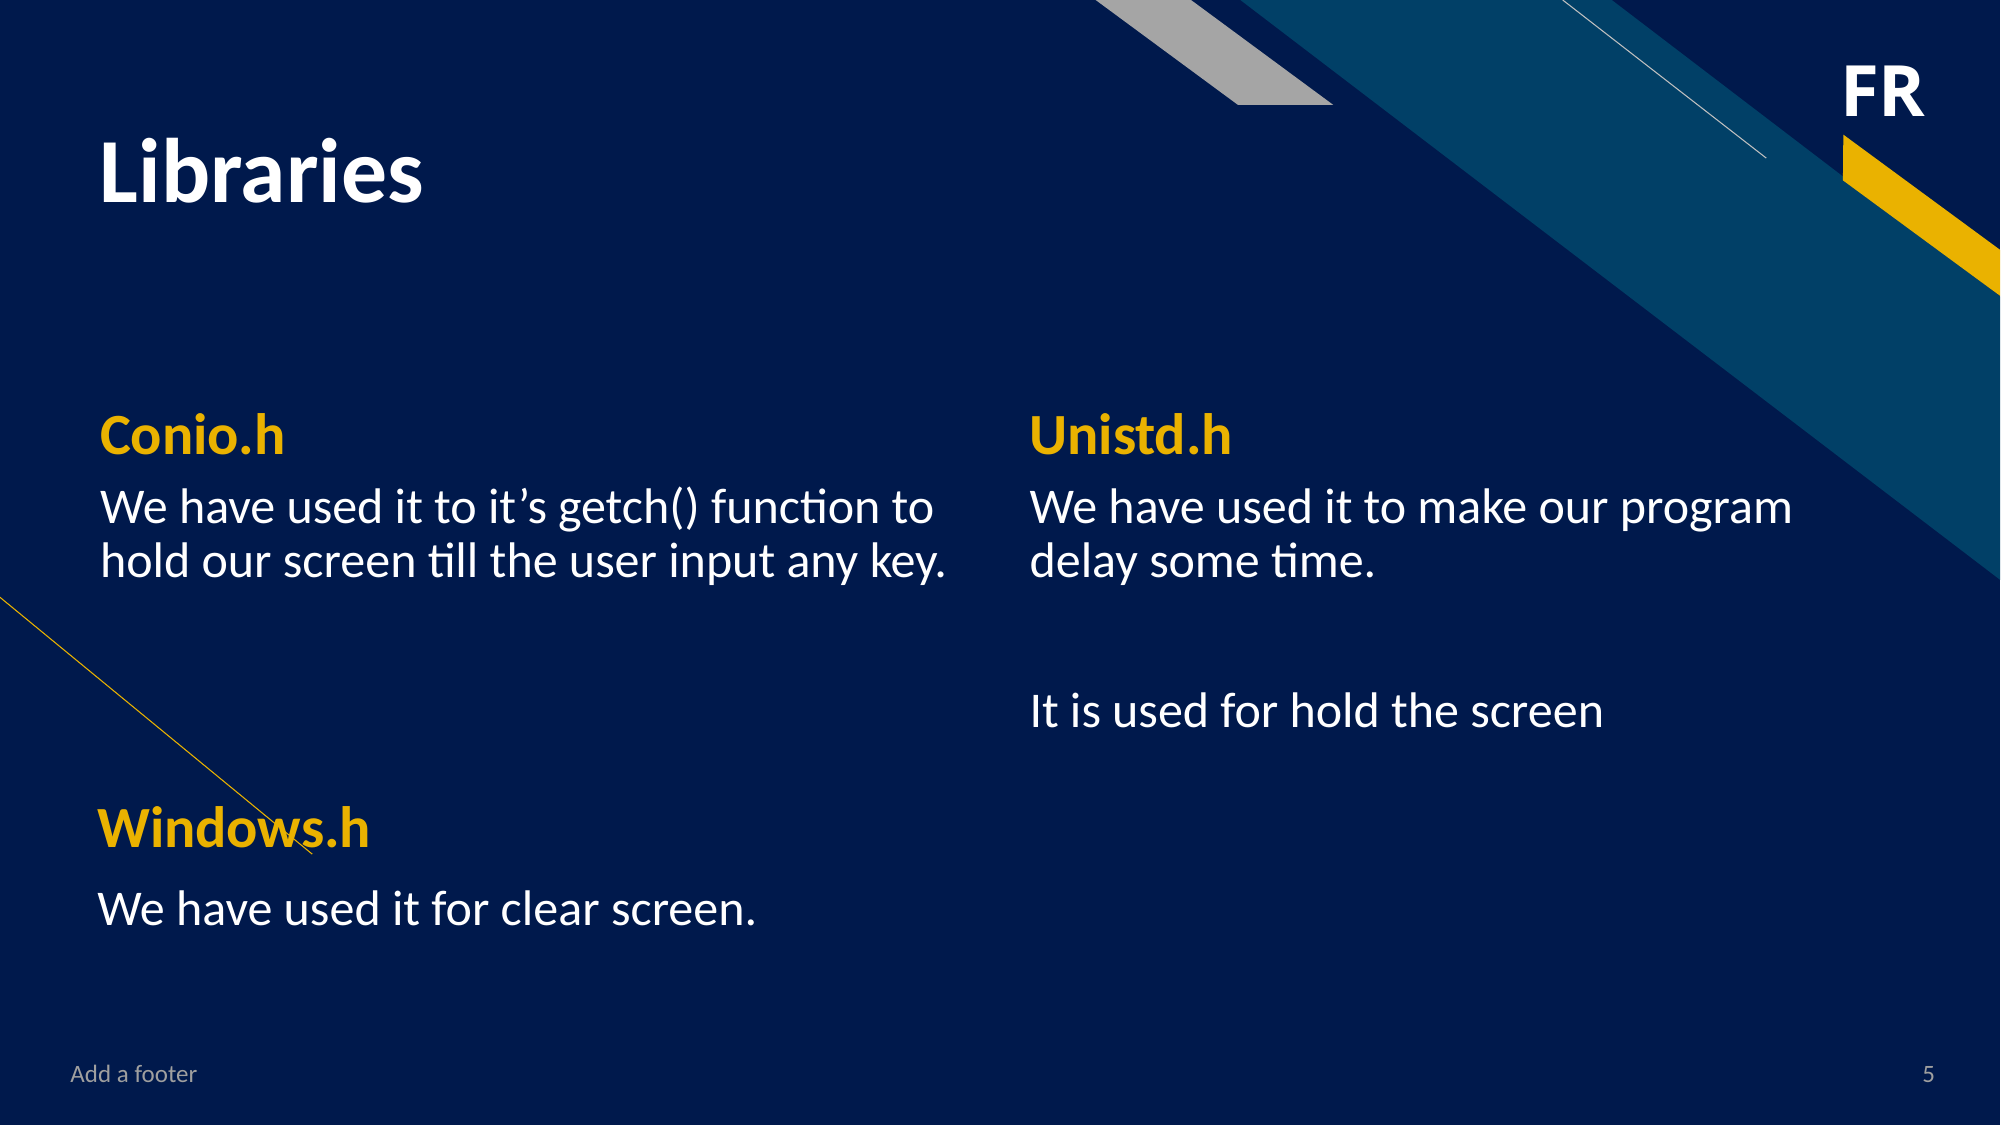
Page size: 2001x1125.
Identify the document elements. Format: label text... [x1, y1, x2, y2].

list Windows.h [82, 738, 981, 867]
title Libraries [85, 34, 1453, 223]
footer Add a footer [55, 1042, 731, 1103]
text_box We have used it for clear screen. [82, 875, 981, 1052]
slide_number 5 [1828, 1042, 1950, 1103]
list Unistd.h [1014, 345, 1914, 473]
list We have used it to it’s getch() function to hold our screen till the user input any key. [85, 473, 984, 650]
list We have used it to make our program delay some time. It is used for hold the screen [1014, 473, 1914, 1004]
list Conio.h [85, 345, 984, 473]
